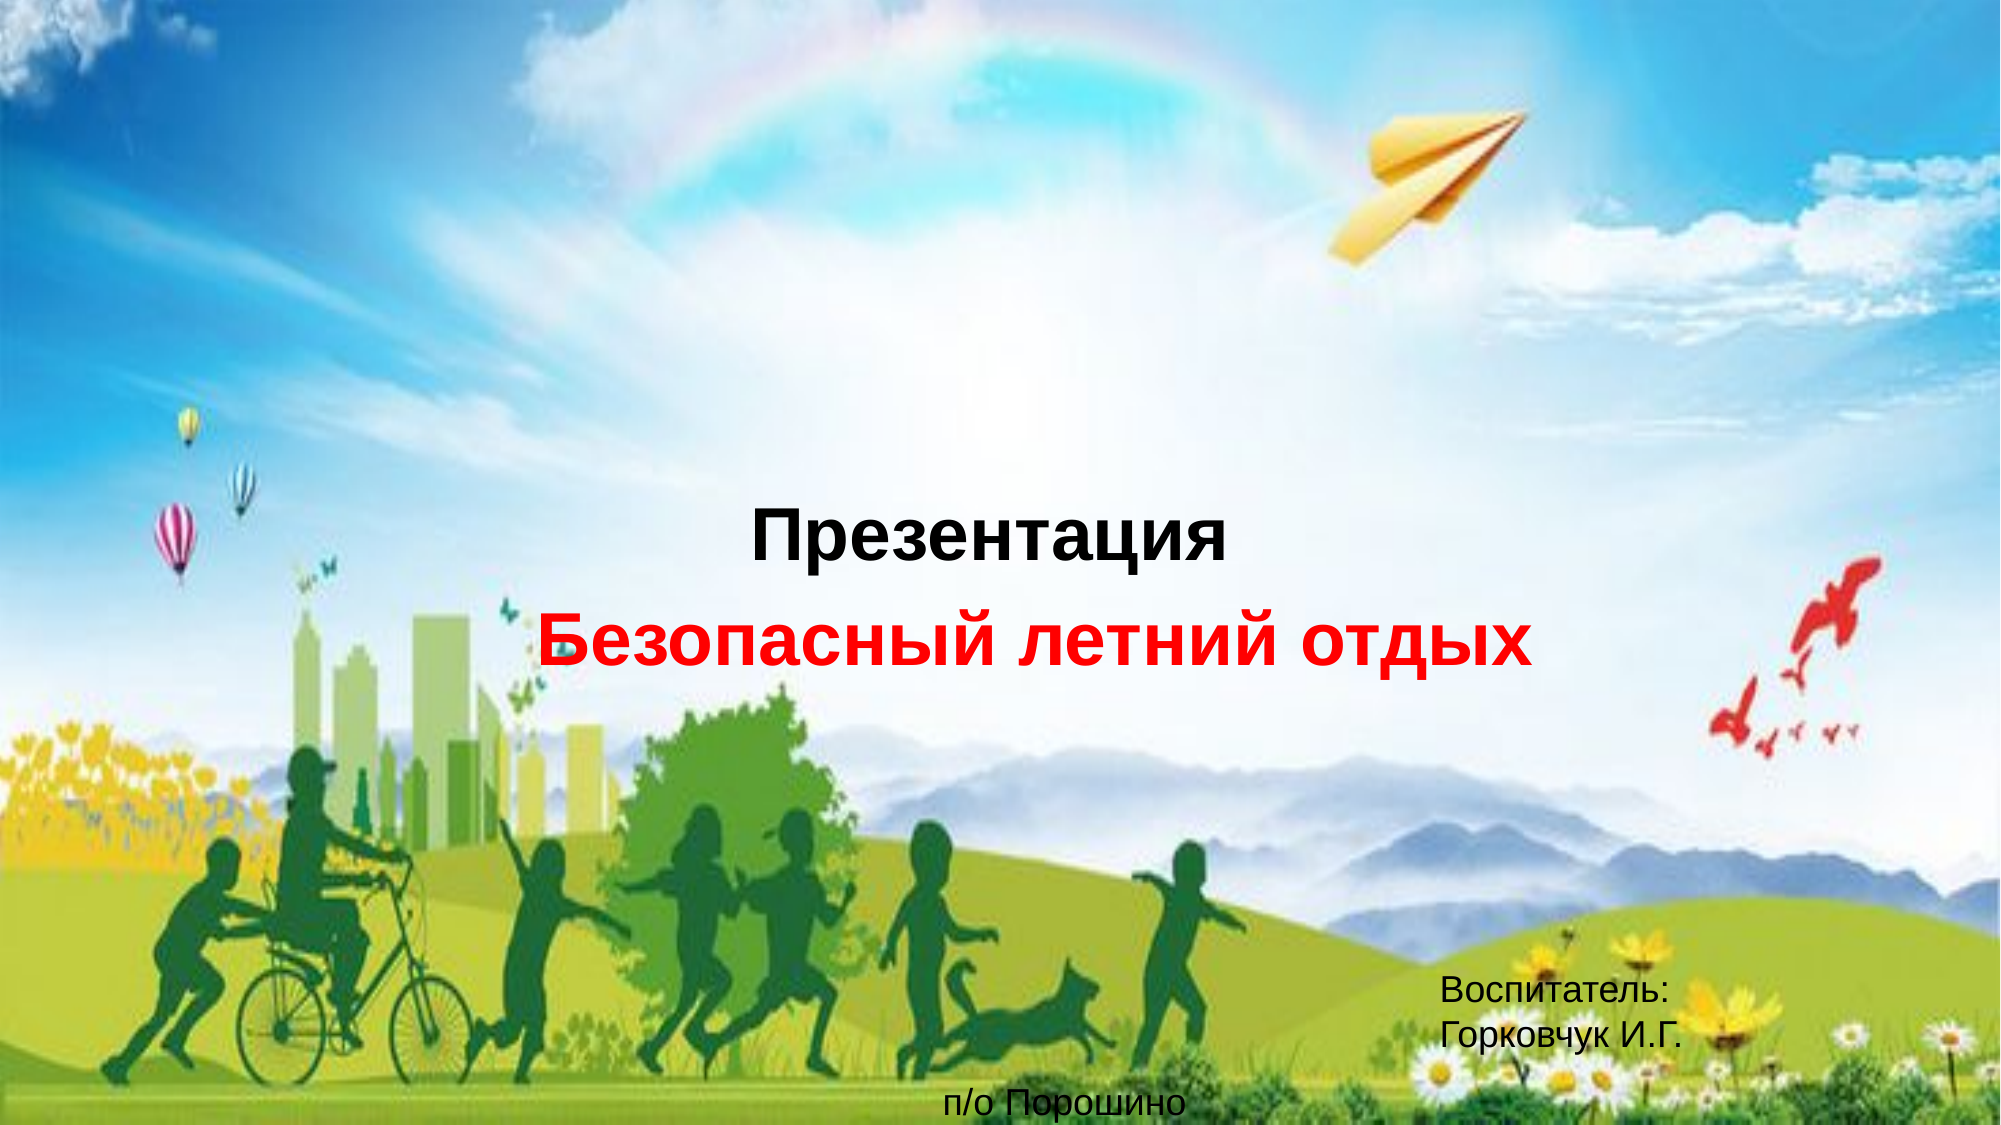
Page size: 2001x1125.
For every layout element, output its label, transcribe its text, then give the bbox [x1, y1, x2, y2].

text_box Воспитатель: Горковчук И.Г. [1424, 957, 1739, 1063]
subtitle Безопасный летний отдых [401, 590, 1669, 863]
title Презентация [249, 184, 1750, 576]
text_box п/о Порошино 2025 [927, 1070, 1268, 1125]
picture [0, 0, 2001, 1125]
